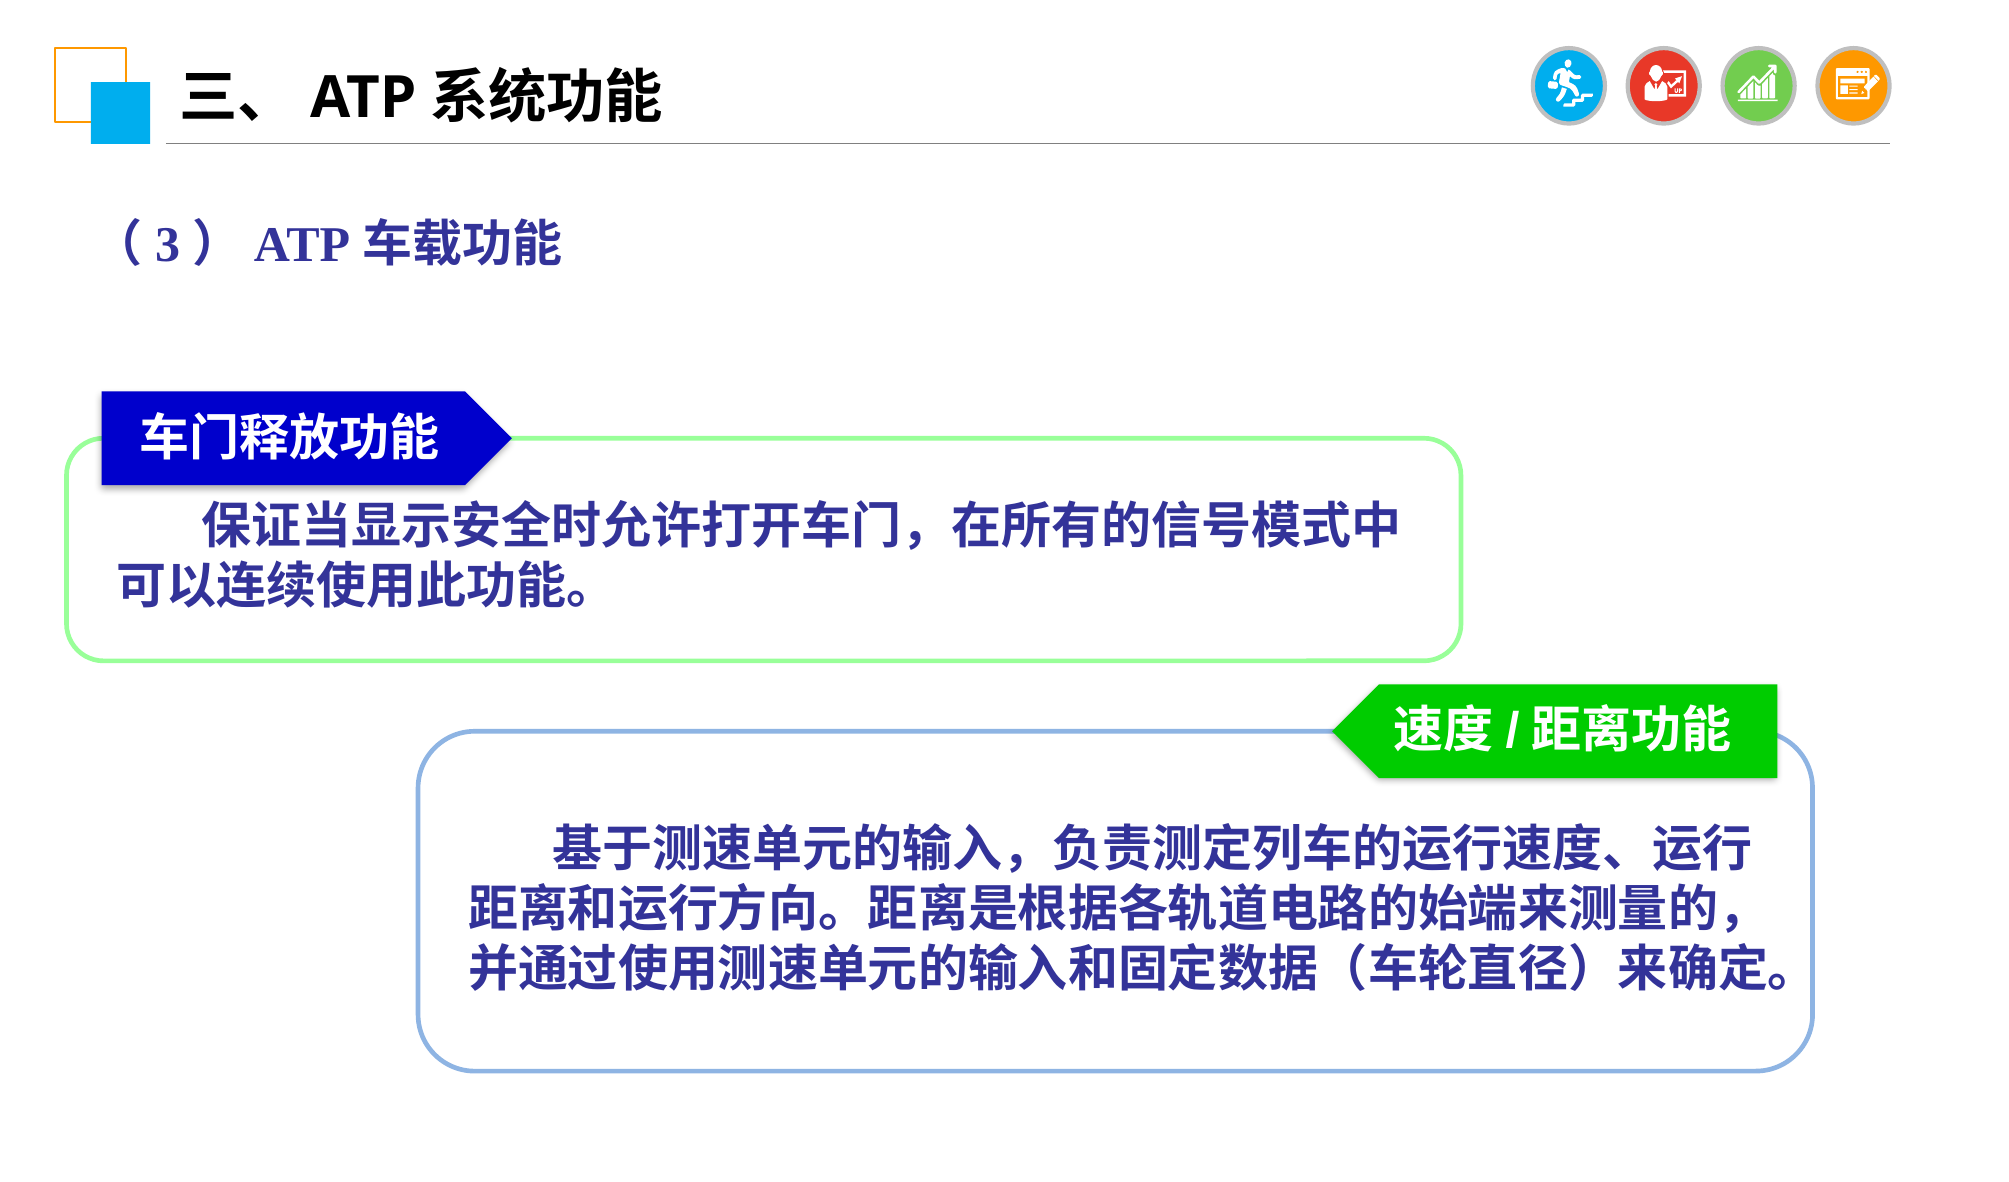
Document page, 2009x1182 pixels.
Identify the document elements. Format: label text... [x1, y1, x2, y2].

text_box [66, 391, 1462, 662]
text_box （3）ATP车载功能 [78, 203, 1438, 279]
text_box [417, 684, 1813, 1072]
text_box 三、ATP系统功能 [164, 51, 679, 137]
